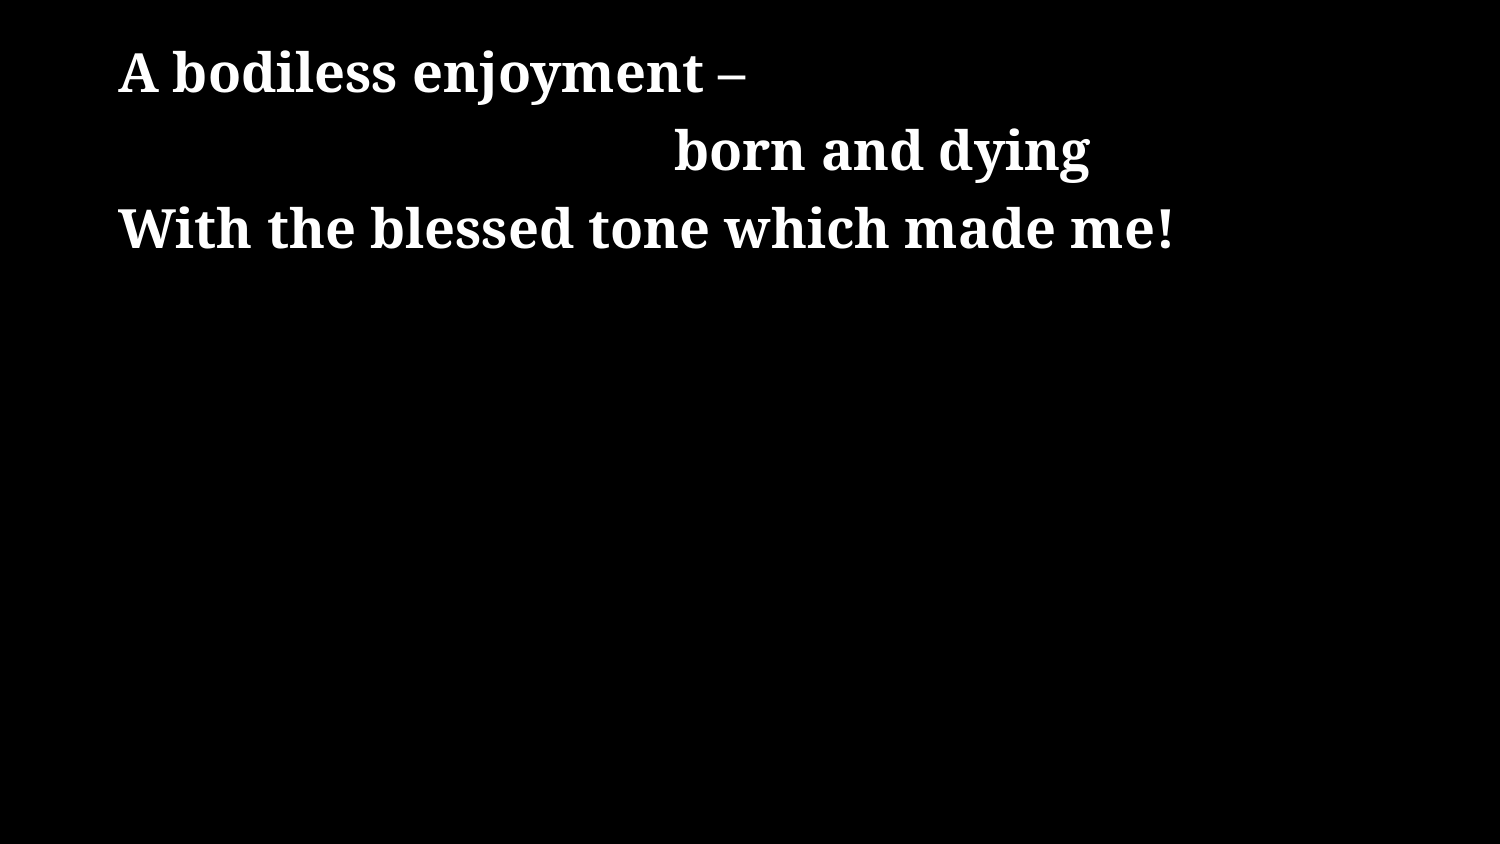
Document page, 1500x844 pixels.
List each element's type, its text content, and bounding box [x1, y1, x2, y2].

title A bodiless enjoyment – born and dying With the blessed tone which made me! [103, 17, 1397, 299]
